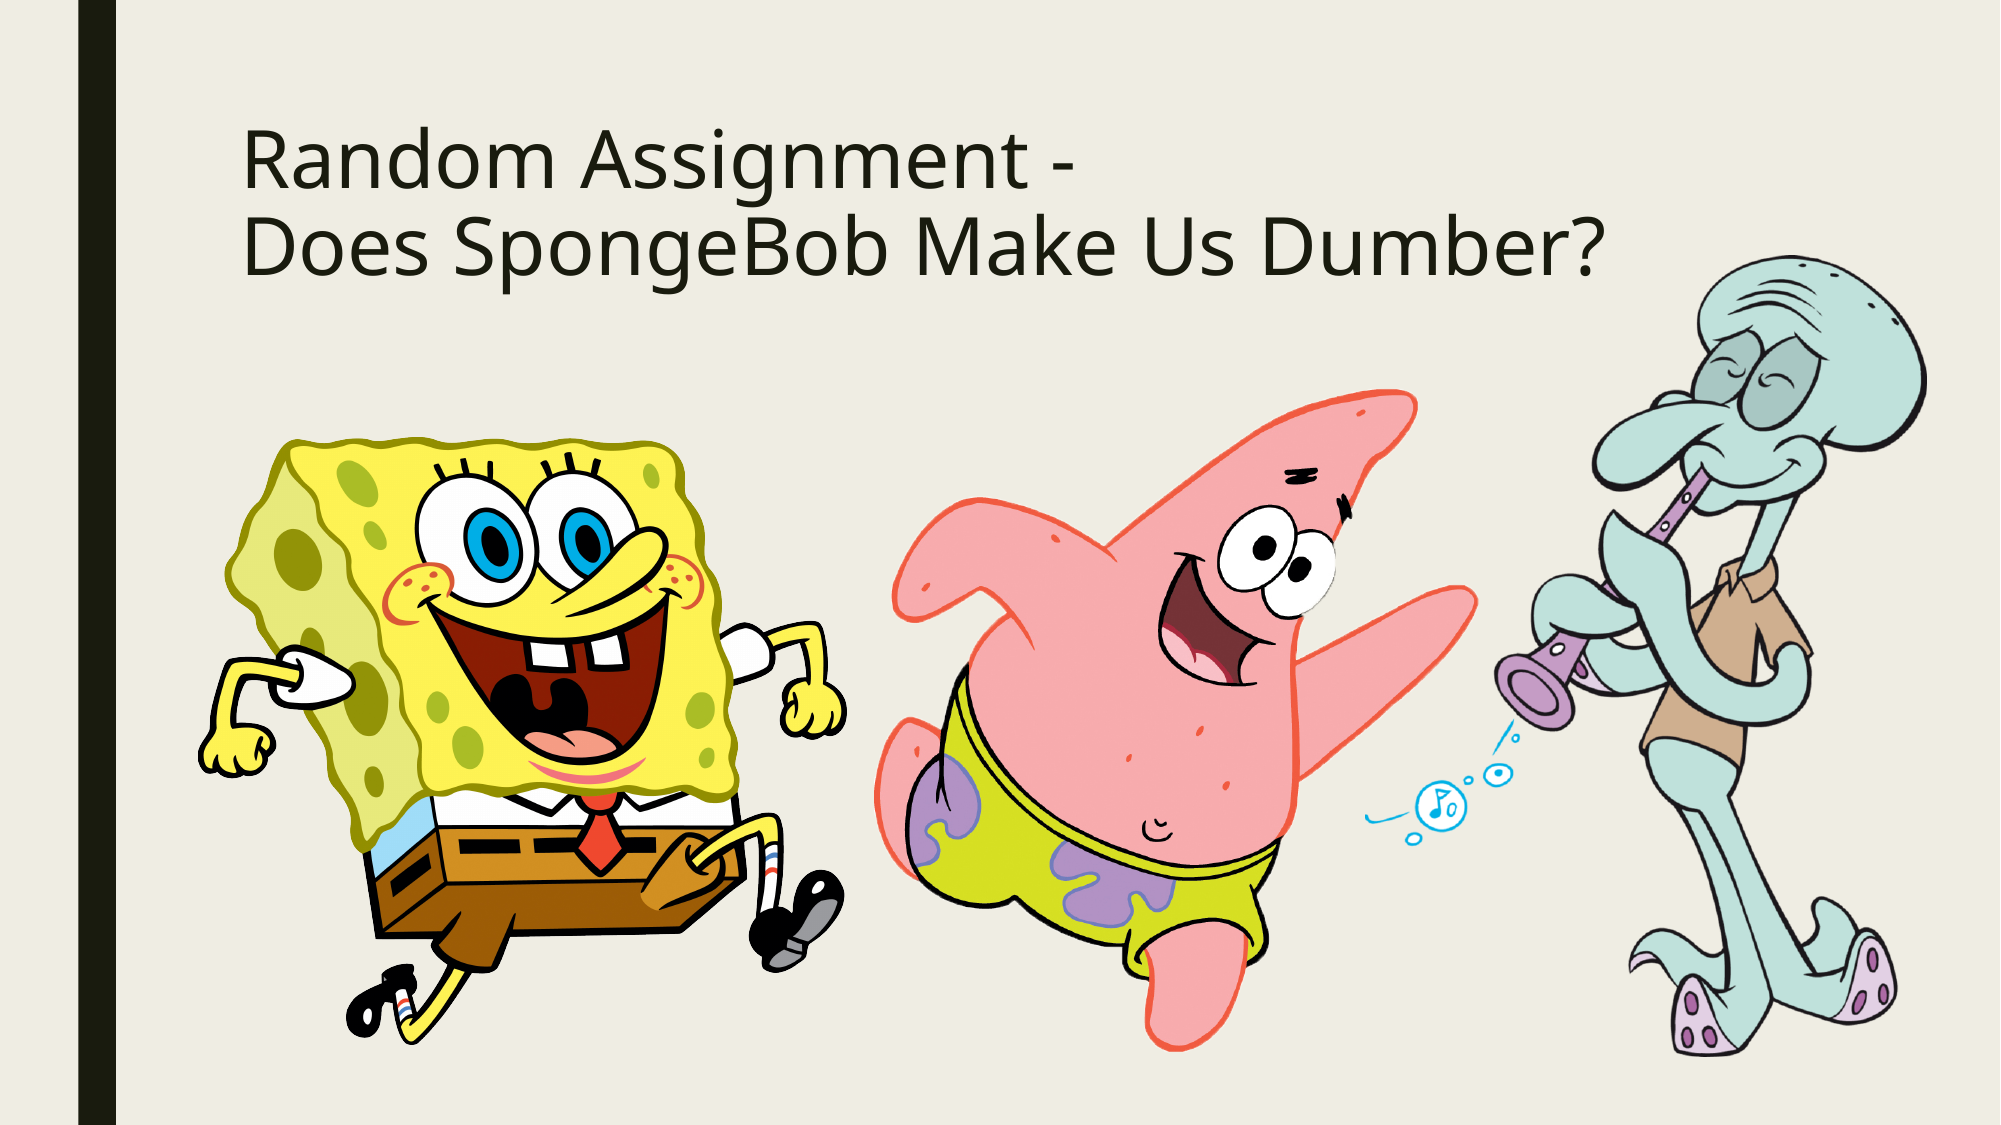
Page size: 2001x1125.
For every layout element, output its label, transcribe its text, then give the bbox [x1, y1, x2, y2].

title Random Assignment - Does SpongeBob Make Us Dumber? [225, 112, 1800, 357]
picture [198, 437, 847, 1045]
picture [873, 255, 1927, 1057]
